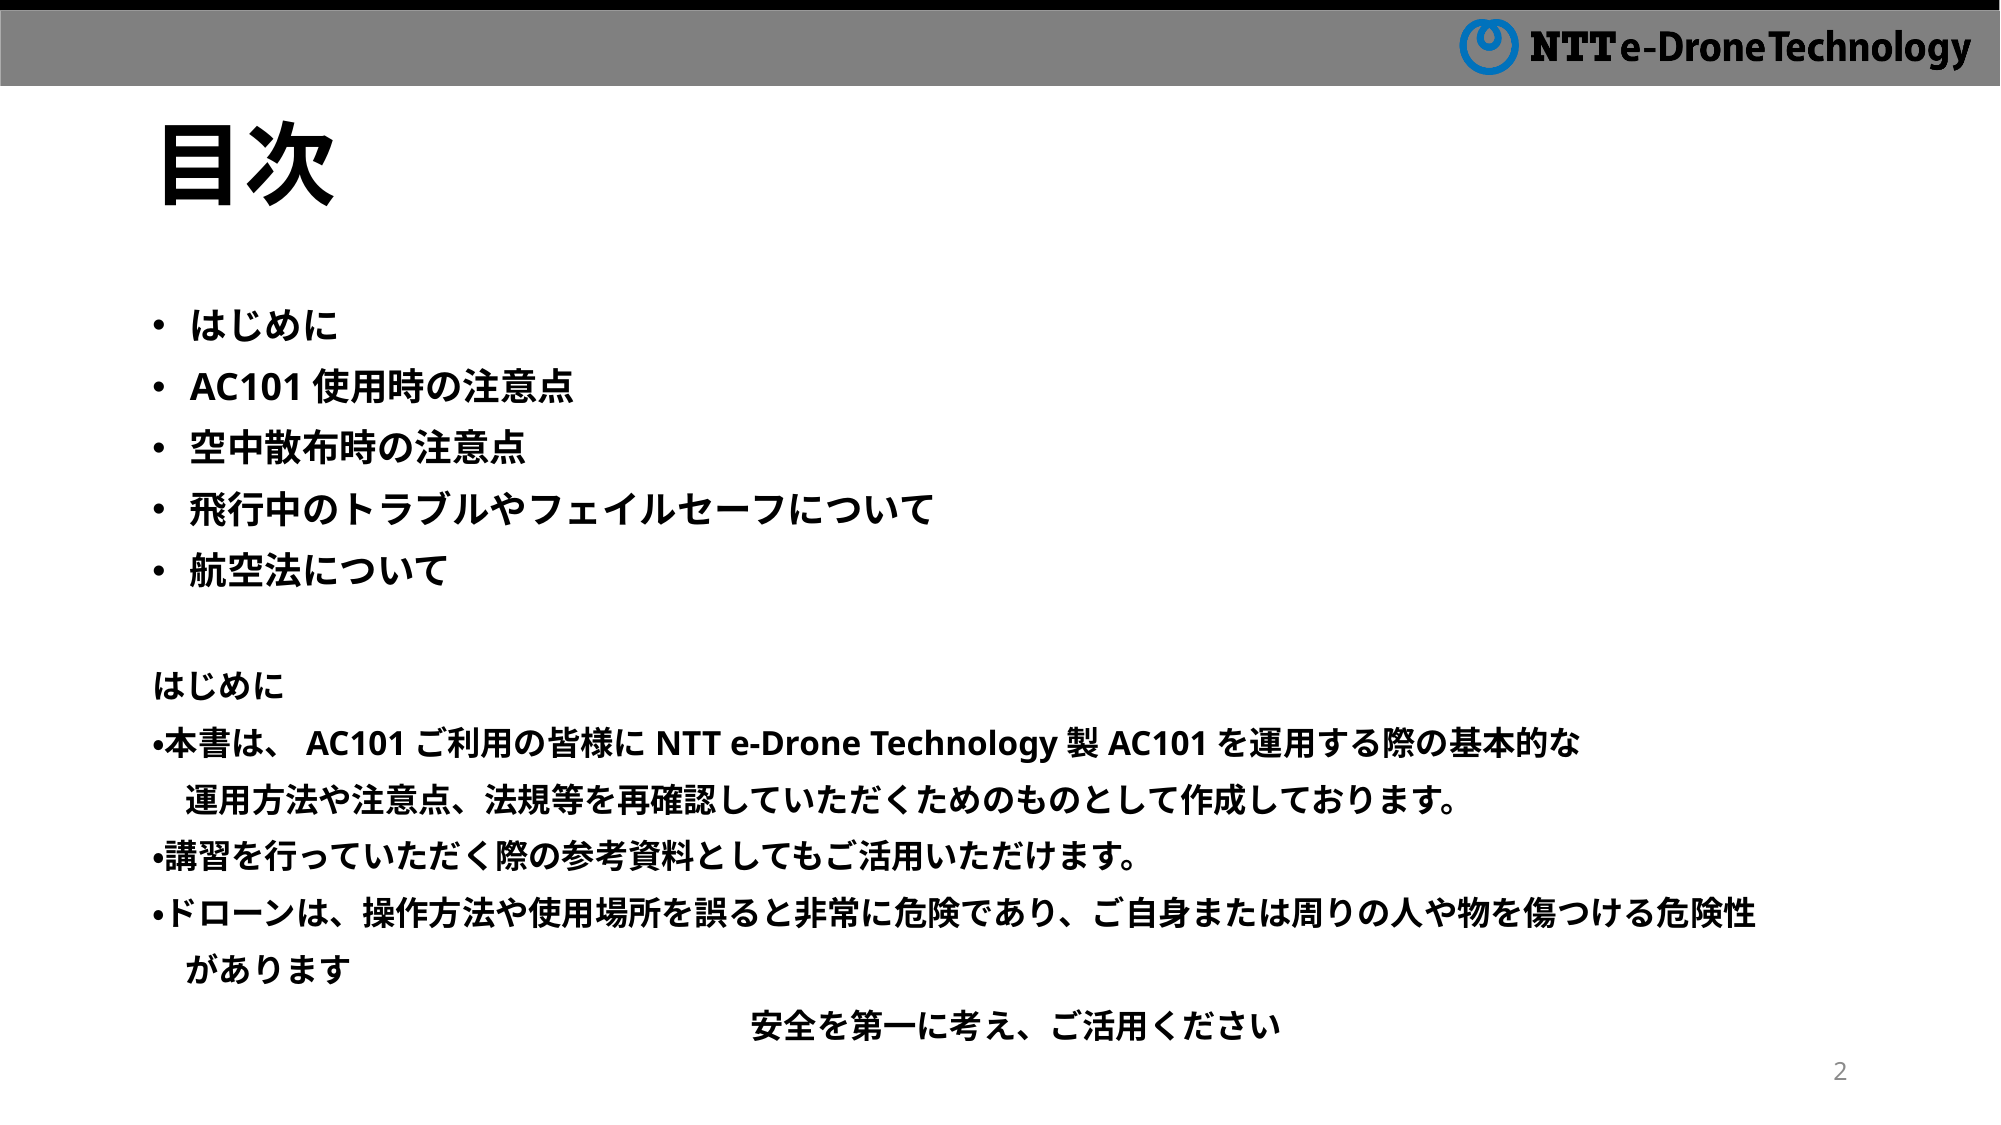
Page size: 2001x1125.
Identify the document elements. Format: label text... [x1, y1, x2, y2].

picture [1430, 0, 2000, 96]
text_box [0, 0, 1430, 11]
slide_number 2 [1412, 1042, 1863, 1103]
text_box [0, 11, 1430, 87]
title 目次 [137, 59, 1863, 278]
list はじめに AC101使用時の注意点 空中散布時の注意点 飛行中のトラブルやフェイルセーフについて 航空法について はじめに ・本書は、AC101ご利用の皆様にNTT e-Drone Technology製AC101を運用する際の基本的な 運用方法や注意点、法規等を再確認していただくためのものとして作成しております。 ・講習を行っていただく際の参考資料としてもご活用いただけます。 ・ドローンは、操作方法や使用場所を誤ると非常に危険であり、ご自身または周りの人や物を傷つける危険性 があります 安全を第一に考え、ご活用ください [137, 299, 1863, 1103]
